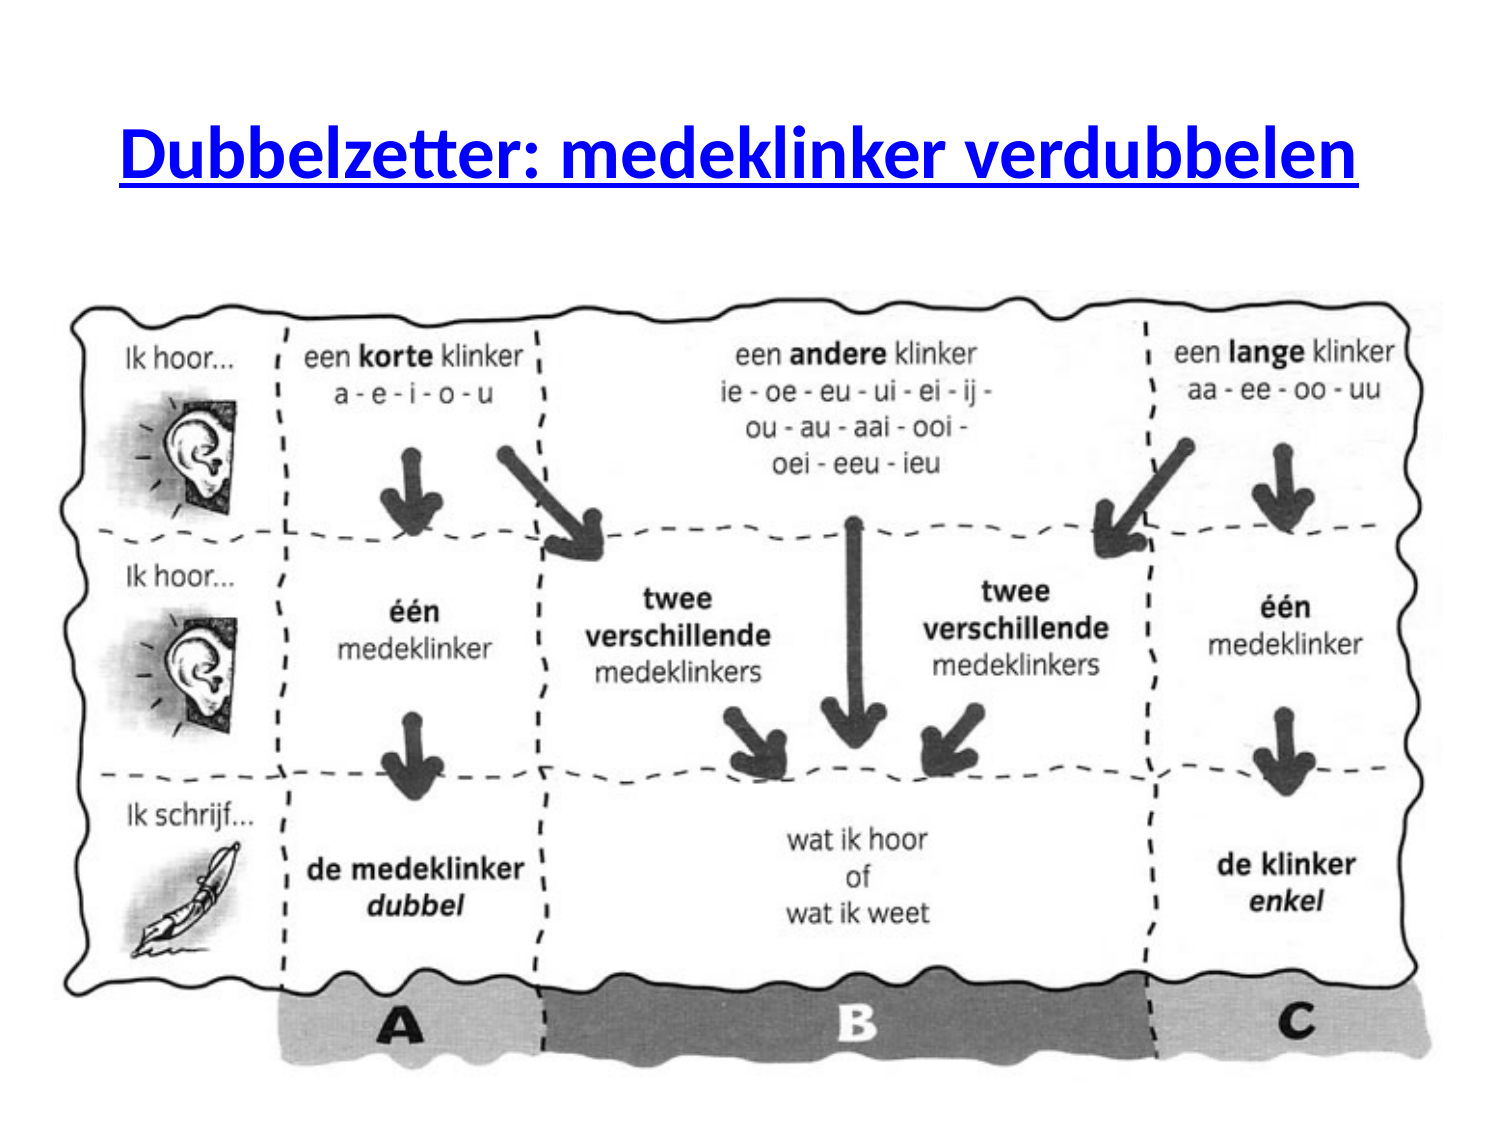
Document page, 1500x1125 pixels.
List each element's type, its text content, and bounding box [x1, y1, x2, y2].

picture [52, 290, 1443, 1083]
title Dubbelzetter: medeklinker verdubbelen [35, 54, 1443, 243]
